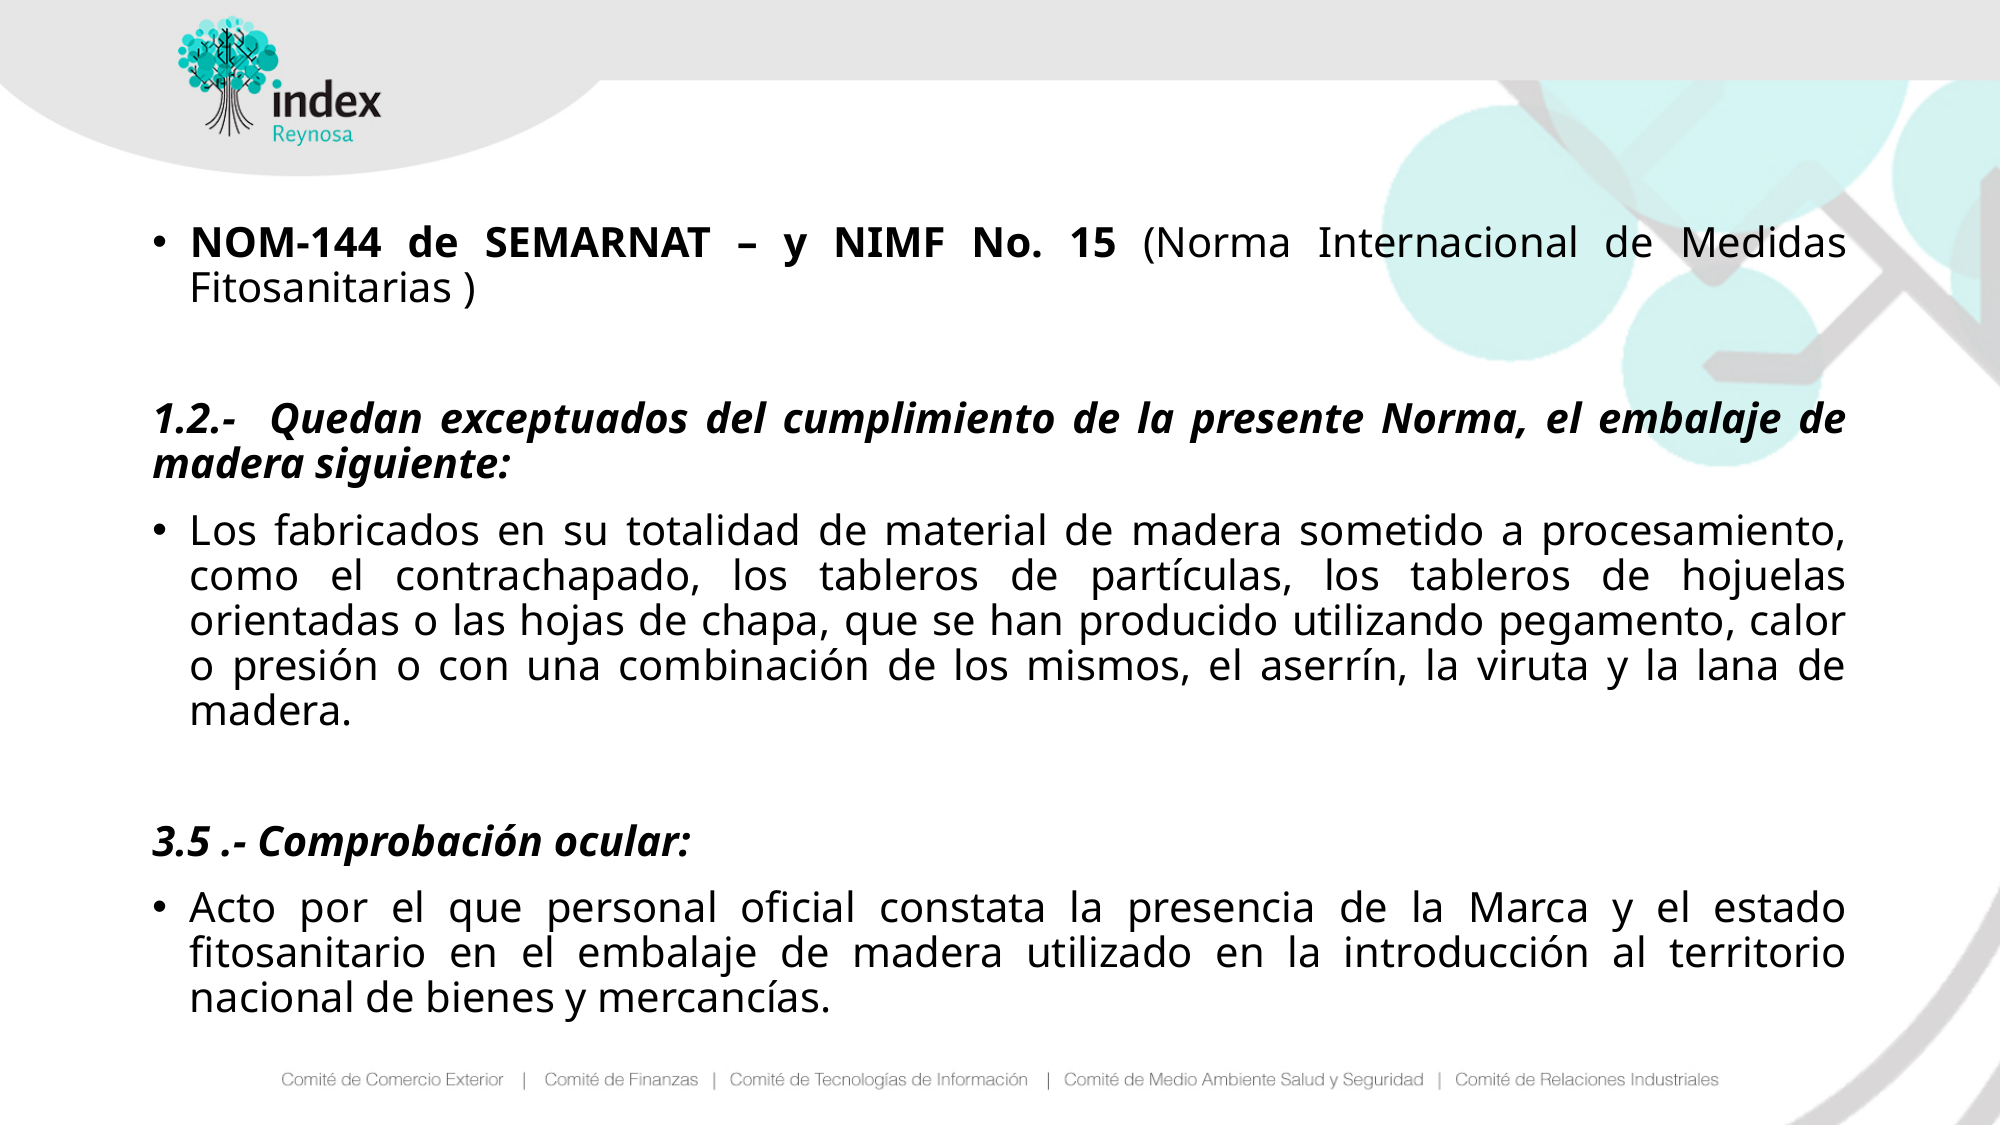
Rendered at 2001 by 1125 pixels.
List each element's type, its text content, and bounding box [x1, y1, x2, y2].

text_box NOM-144 de SEMARNAT – y NIMF No. 15 (Norma Internacional de Medidas Fitosanitarias ) 1.2.- Quedan exceptuados del cumplimiento de la presente Norma, el embalaje de madera siguiente: Los fabricados en su totalidad de material de madera sometido a procesamiento, como el contrachapado, los tableros de partículas, los tableros de hojuelas orientadas o las hojas de chapa, que se han producido utilizando pegamento, calor o presión o con una combinación de los mismos, el aserrín, la viruta y la lana de madera. 3.5 .- Comprobación ocular: Acto por el que personal oficial constata la presencia de la Marca y el estado fitosanitario en el embalaje de madera utilizado en la introducción al territorio nacional de bienes y mercancías. [137, 213, 1863, 918]
picture [0, 0, 2000, 1125]
